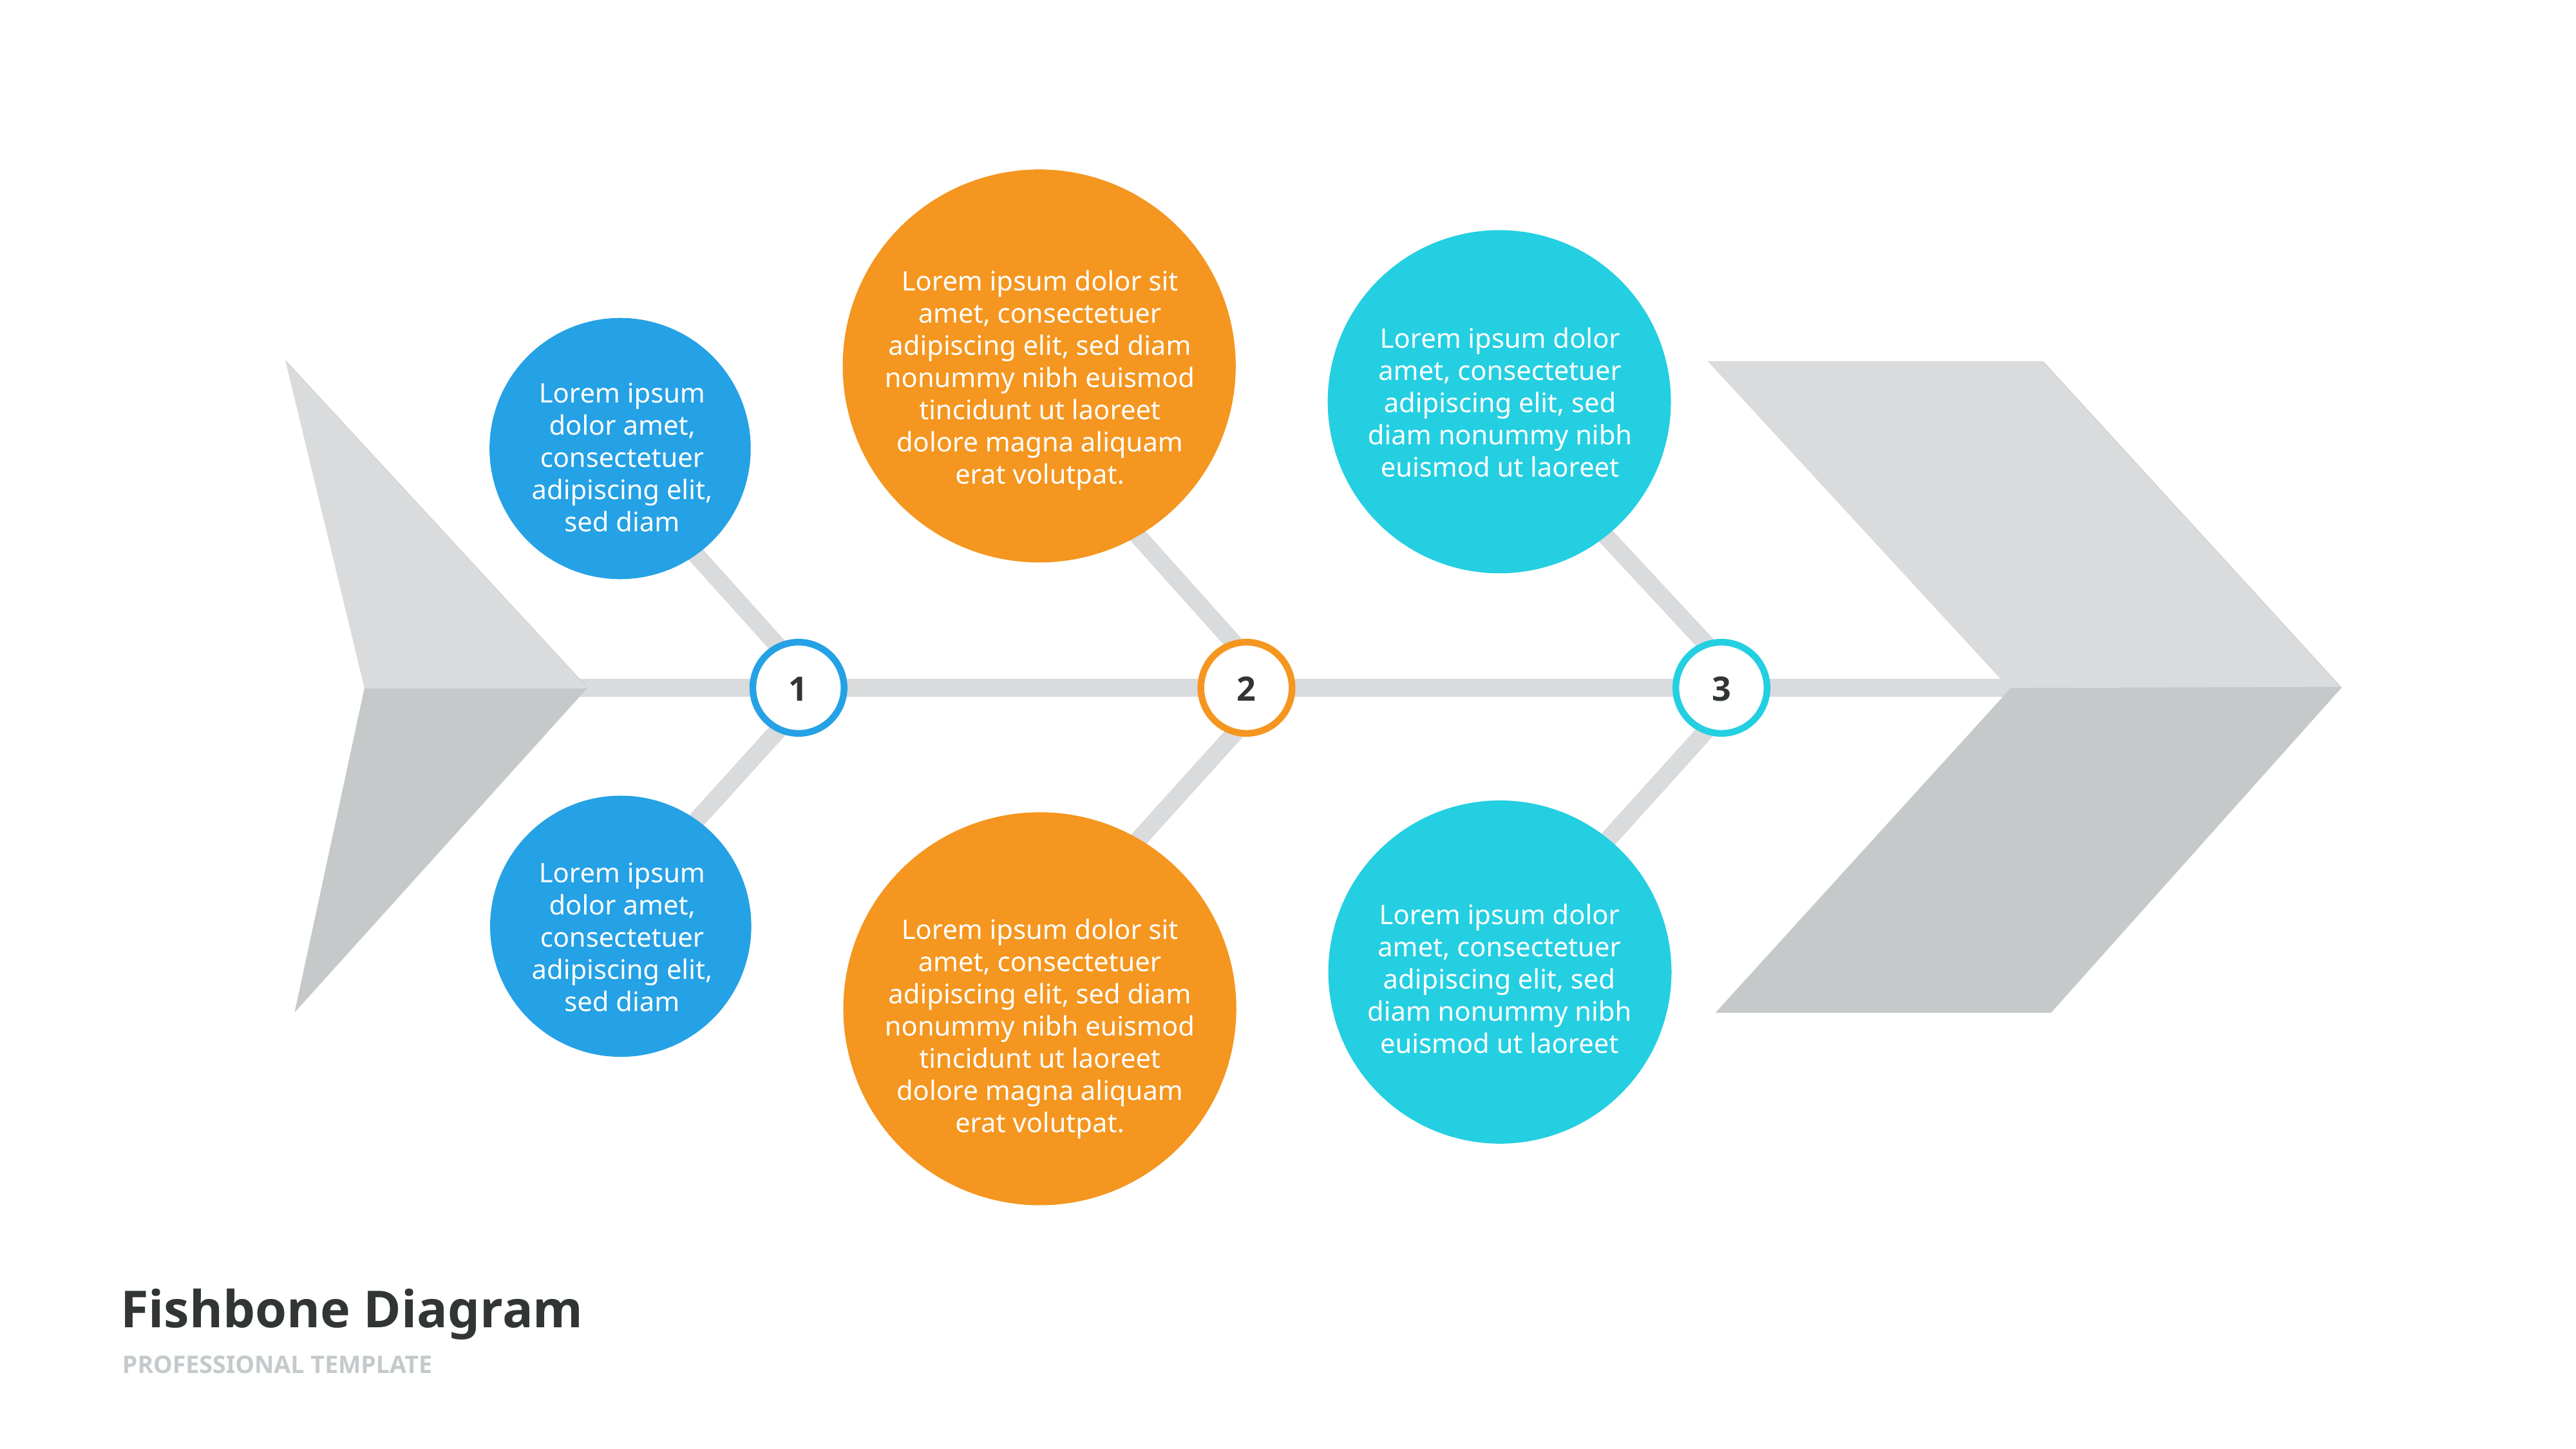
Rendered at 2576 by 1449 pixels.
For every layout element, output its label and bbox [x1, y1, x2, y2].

text_box [285, 169, 2342, 1206]
